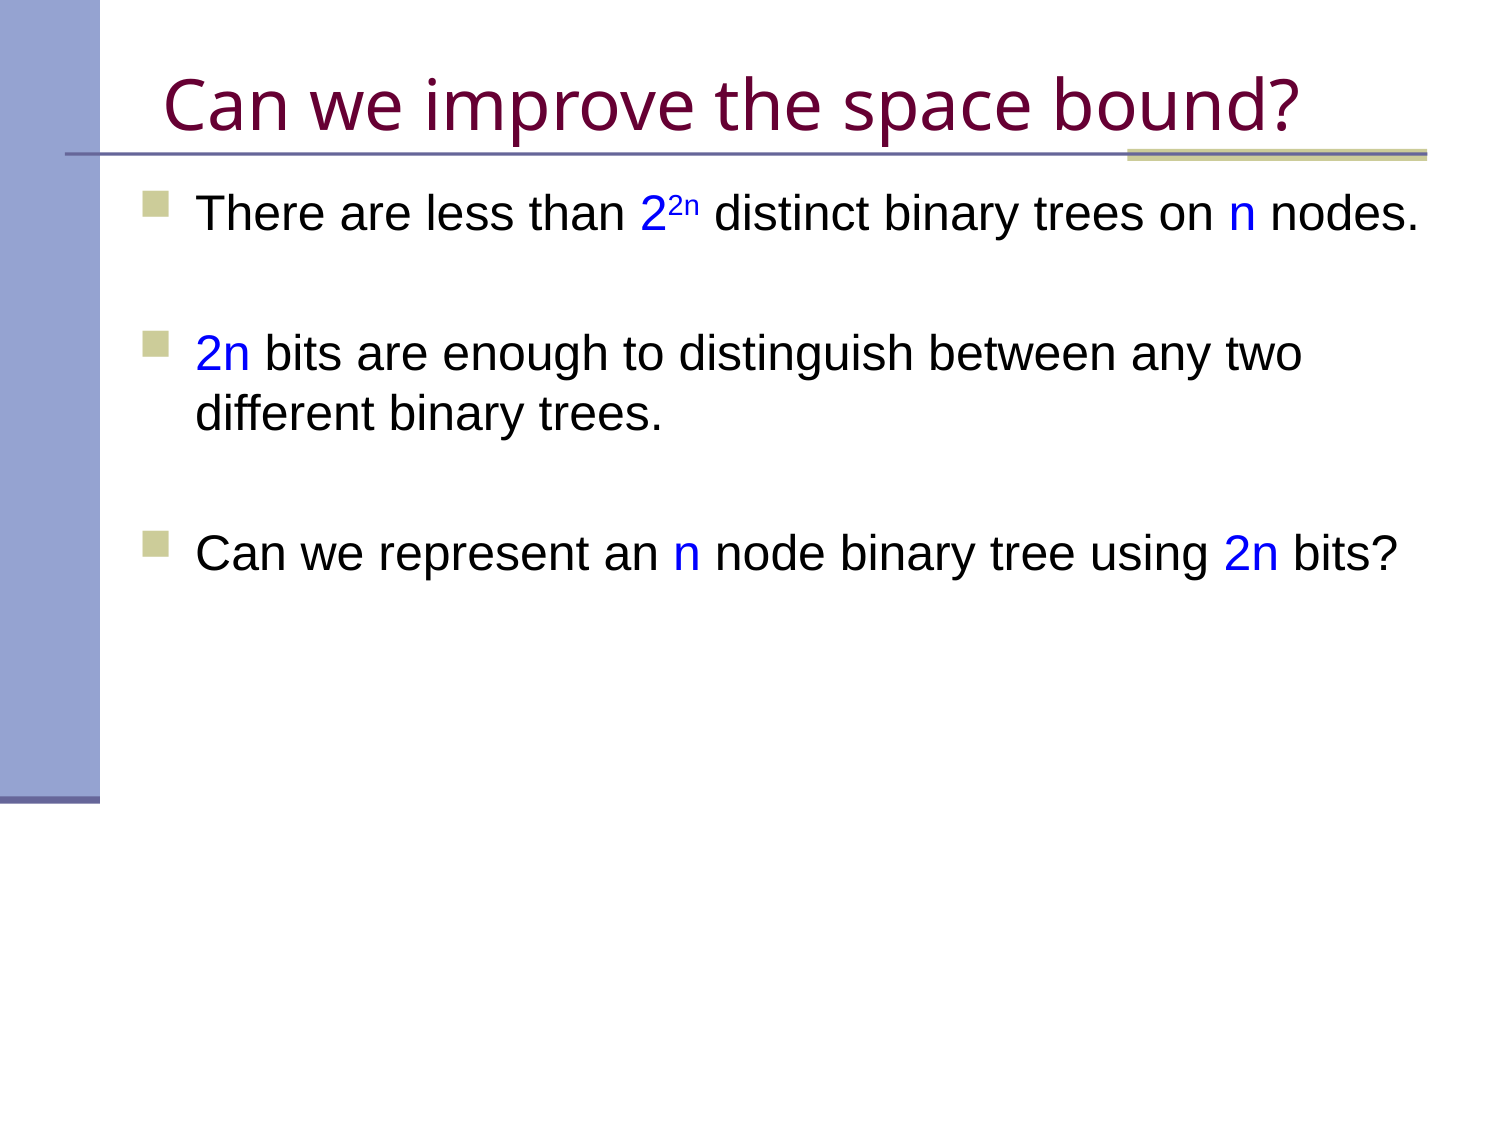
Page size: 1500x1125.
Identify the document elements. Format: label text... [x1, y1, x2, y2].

title Can we improve the space bound? [147, 42, 1423, 161]
list There are less than 22n distinct binary trees on n nodes. 2n bits are enough to distinguish between any two different binary trees. Can we represent an n node binary tree using 2n bits? [123, 172, 1471, 1035]
